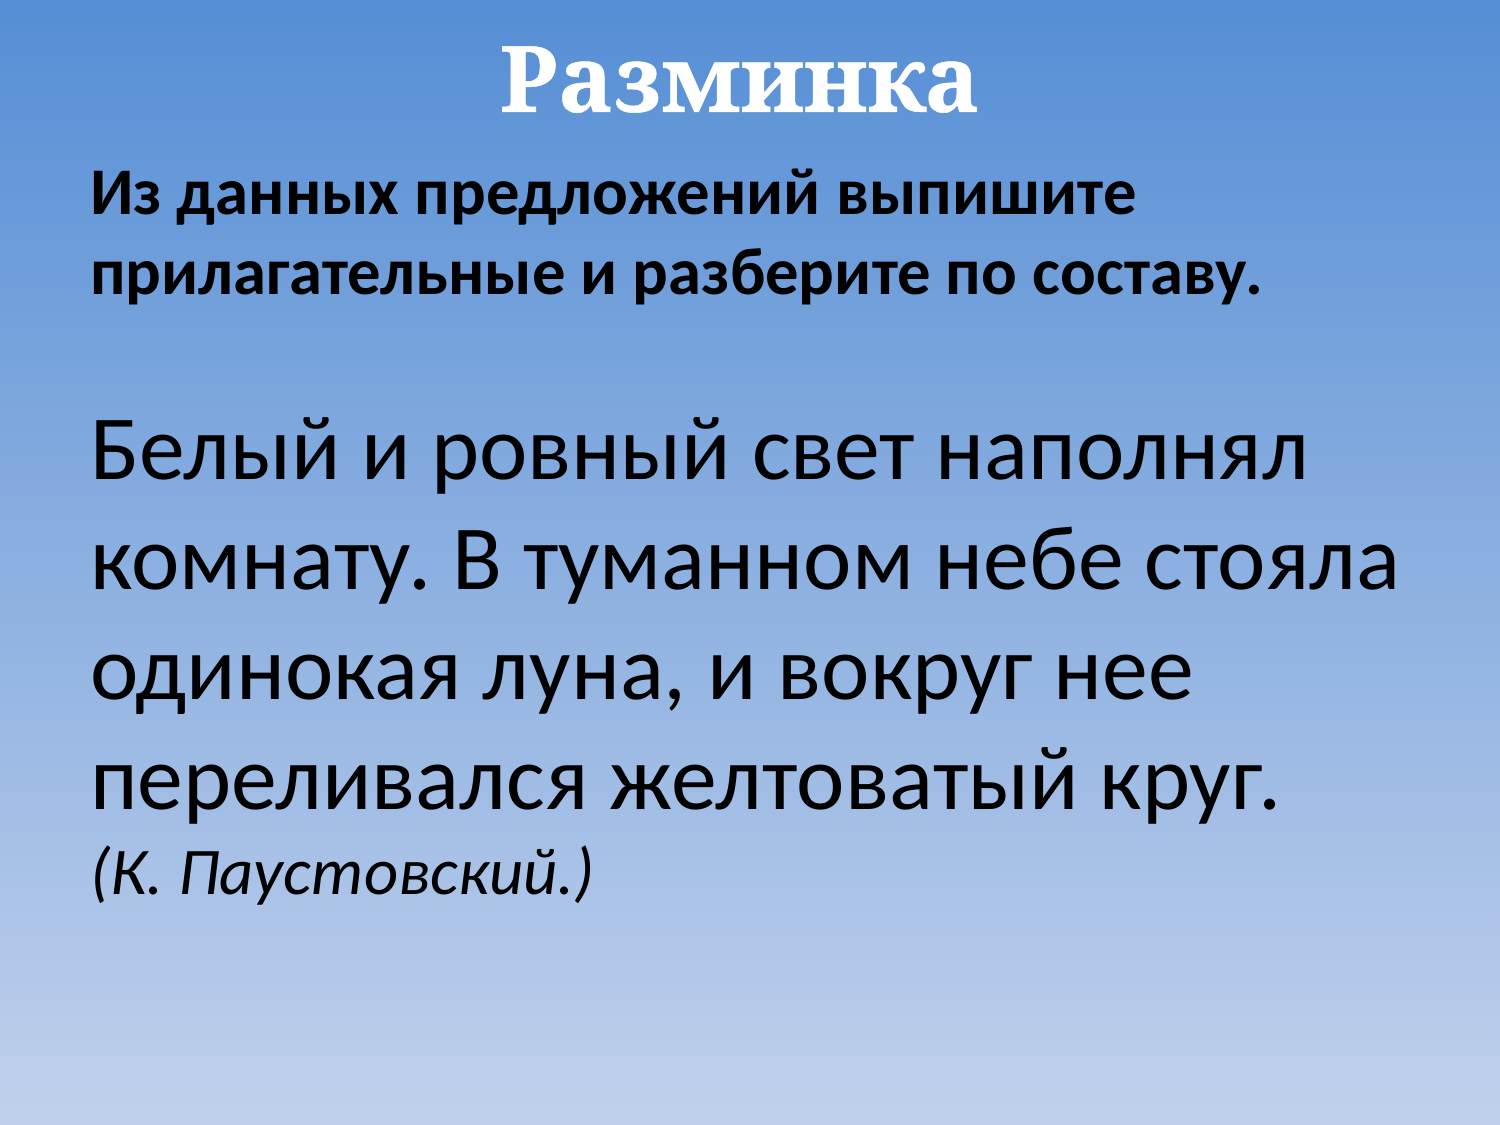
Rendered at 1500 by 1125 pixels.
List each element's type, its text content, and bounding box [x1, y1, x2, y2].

list Из данных предложений выпишите прилагательные и разберите по составу. Белый и ровный свет наполнял комнату. В туманном небе стояла одинокая луна, и вокруг нее переливался желтоватый круг. (К. Паустовский.) [75, 140, 1477, 988]
title Разминка [64, 5, 1415, 145]
